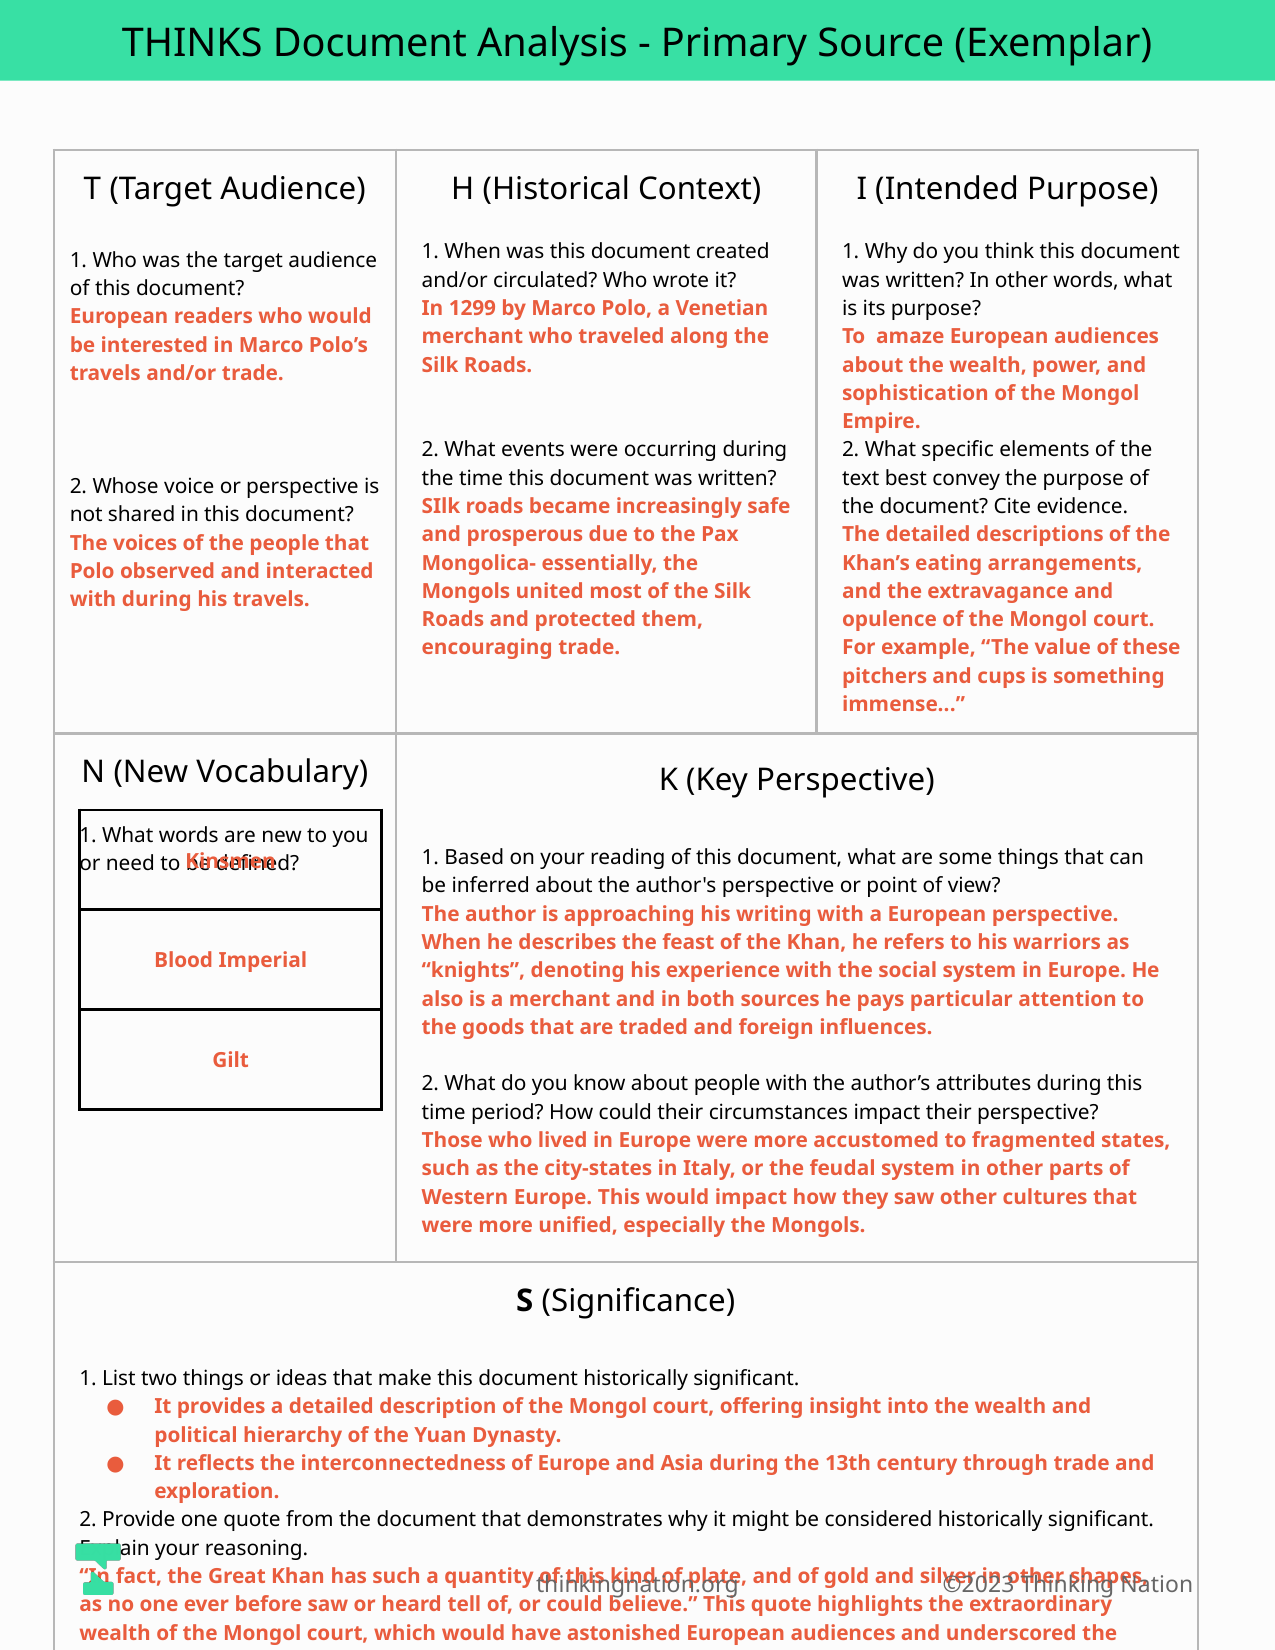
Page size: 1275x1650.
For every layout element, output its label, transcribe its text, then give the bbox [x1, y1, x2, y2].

table_cell Gilt [81, 1011, 380, 1108]
table_header Kinsmen [81, 811, 380, 908]
table_cell Blood Imperial [81, 911, 380, 1008]
text_box THINKS Document Analysis - Primary Source (Exemplar) [0, 0, 1275, 81]
table_header I (Intended Purpose) 1. Why do you think this document was written? In other words, what is its purpose? To amaze European audiences about the wealth, power, and sophistication of the Mongol Empire. 2. What specific elements of the text best convey the purpose of the document? Cite evidence. The detailed descriptions of the Khan’s eating arrangements, and the extravagance and opulence of the Mongol court. For example, “The value of these pitchers and cups is something immense...” [818, 151, 1197, 732]
picture [62, 1533, 134, 1605]
table_cell N (New Vocabulary) 1. What words are new to you or need to be defined? [55, 735, 395, 1261]
table_cell S (Significance) 1. List two things or ideas that make this document historically significant. It provides a detailed description of the Mongol court, offering insight into the wealth and political hierarchy of the Yuan Dynasty. It reflects the interconnectedness of Europe and Asia during the 13th century through trade and exploration. 2. Provide one quote from the document that demonstrates why it might be considered historically significant. Explain your reasoning. “In fact, the Great Khan has such a quantity of this kind of plate, and of gold and silver in other shapes, as no one ever before saw or heard tell of, or could believe.” This quote highlights the extraordinary wealth of the Mongol court, which would have astonished European audiences and underscored the economic and cultural significance of the Mongol Empire during Marco Polo’s time. [55, 1263, 1197, 1650]
table_header T (Target Audience) 1. Who was the target audience of this document? European readers who would be interested in Marco Polo’s travels and/or trade. 2. Whose voice or perspective is not shared in this document? The voices of the people that Polo observed and interacted with during his travels. [55, 151, 395, 732]
table_header H (Historical Context) 1. When was this document created and/or circulated? Who wrote it? In 1299 by Marco Polo, a Venetian merchant who traveled along the Silk Roads. 2. What events were occurring during the time this document was written? SIlk roads became increasingly safe and prosperous due to the Pax Mongolica- essentially, the Mongols united most of the Silk Roads and protected them, encouraging trade. [397, 151, 815, 732]
text_box ©2023 Thinking Nation [907, 1553, 1210, 1605]
table_cell K (Key Perspective) 1. Based on your reading of this document, what are some things that can be inferred about the author's perspective or point of view? The author is approaching his writing with a European perspective. When he describes the feast of the Khan, he refers to his warriors as “knights”, denoting his experience with the social system in Europe. He also is a merchant and in both sources he pays particular attention to the goods that are traded and foreign influences. 2. What do you know about people with the author’s attributes during this time period? How could their circumstances impact their perspective? Those who lived in Europe were more accustomed to fragmented states, such as the city-states in Italy, or the feudal system in other parts of Western Europe. This would impact how they saw other cultures that were more unified, especially the Mongols. [397, 735, 1197, 1261]
text_box thinkingnation.org [486, 1553, 789, 1605]
